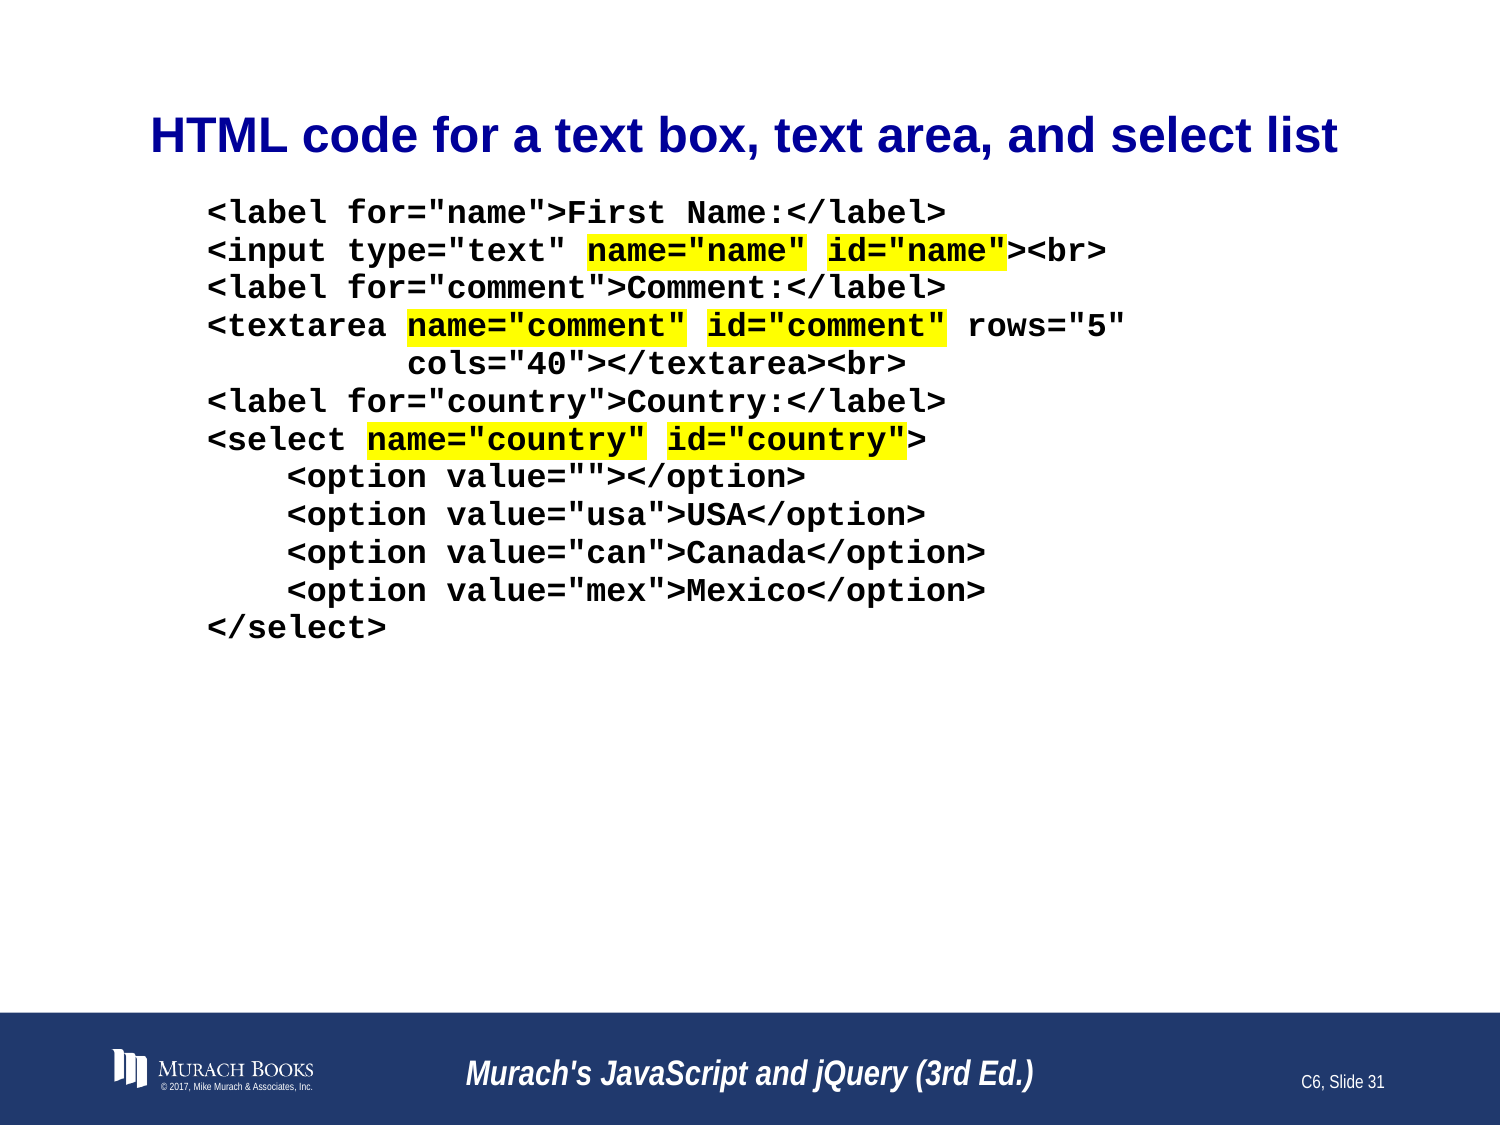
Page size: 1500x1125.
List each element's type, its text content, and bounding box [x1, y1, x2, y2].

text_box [149, 195, 1350, 688]
title HTML code for a text box, text area, and select list [150, 102, 1350, 164]
slide_number Murach's JavaScript and jQuery (3rd Ed.) [463, 1025, 1050, 1100]
footer © 2017, Mike Murach & Associates, Inc. [12, 1025, 463, 1100]
slide_number C6, Slide 31 [1087, 1025, 1400, 1100]
